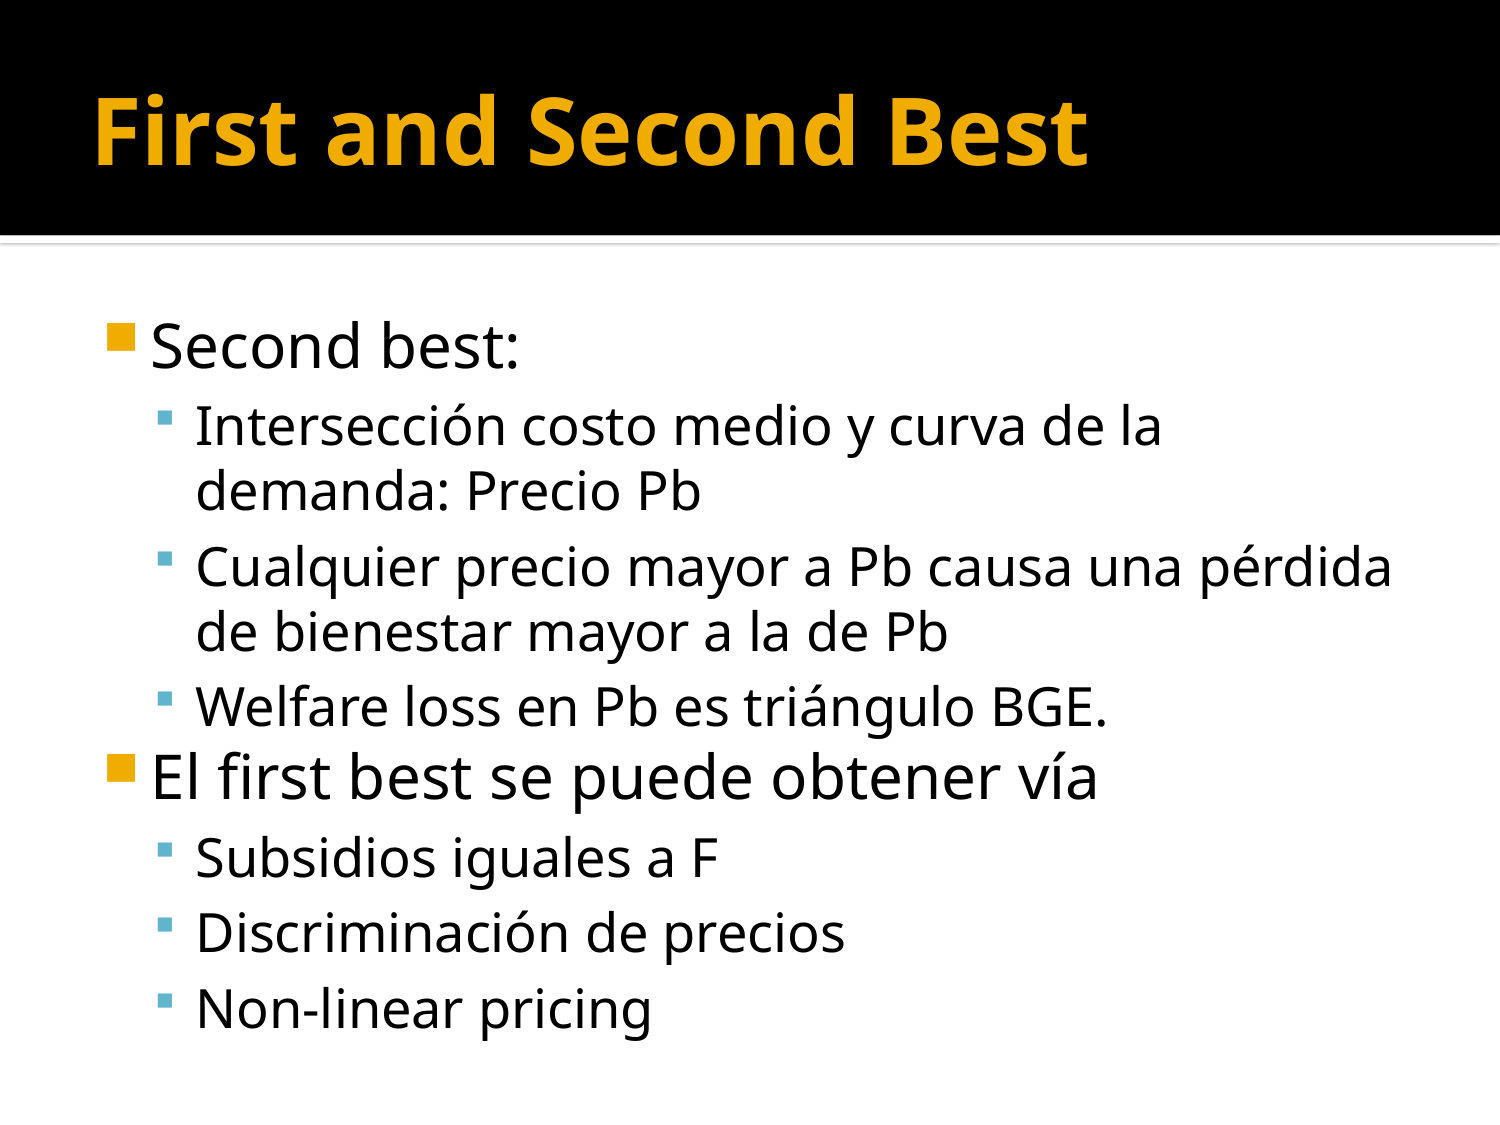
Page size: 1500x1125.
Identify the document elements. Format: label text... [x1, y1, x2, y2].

title First and Second Best [75, 25, 1425, 231]
list Second best: Intersección costo medio y curva de la demanda: Precio Pb Cualquier precio mayor a Pb causa una pérdida de bienestar mayor a la de Pb Welfare loss en Pb es triángulo BGE. El first best se puede obtener vía Subsidios iguales a F Discriminación de precios Non-linear pricing [75, 291, 1425, 1050]
